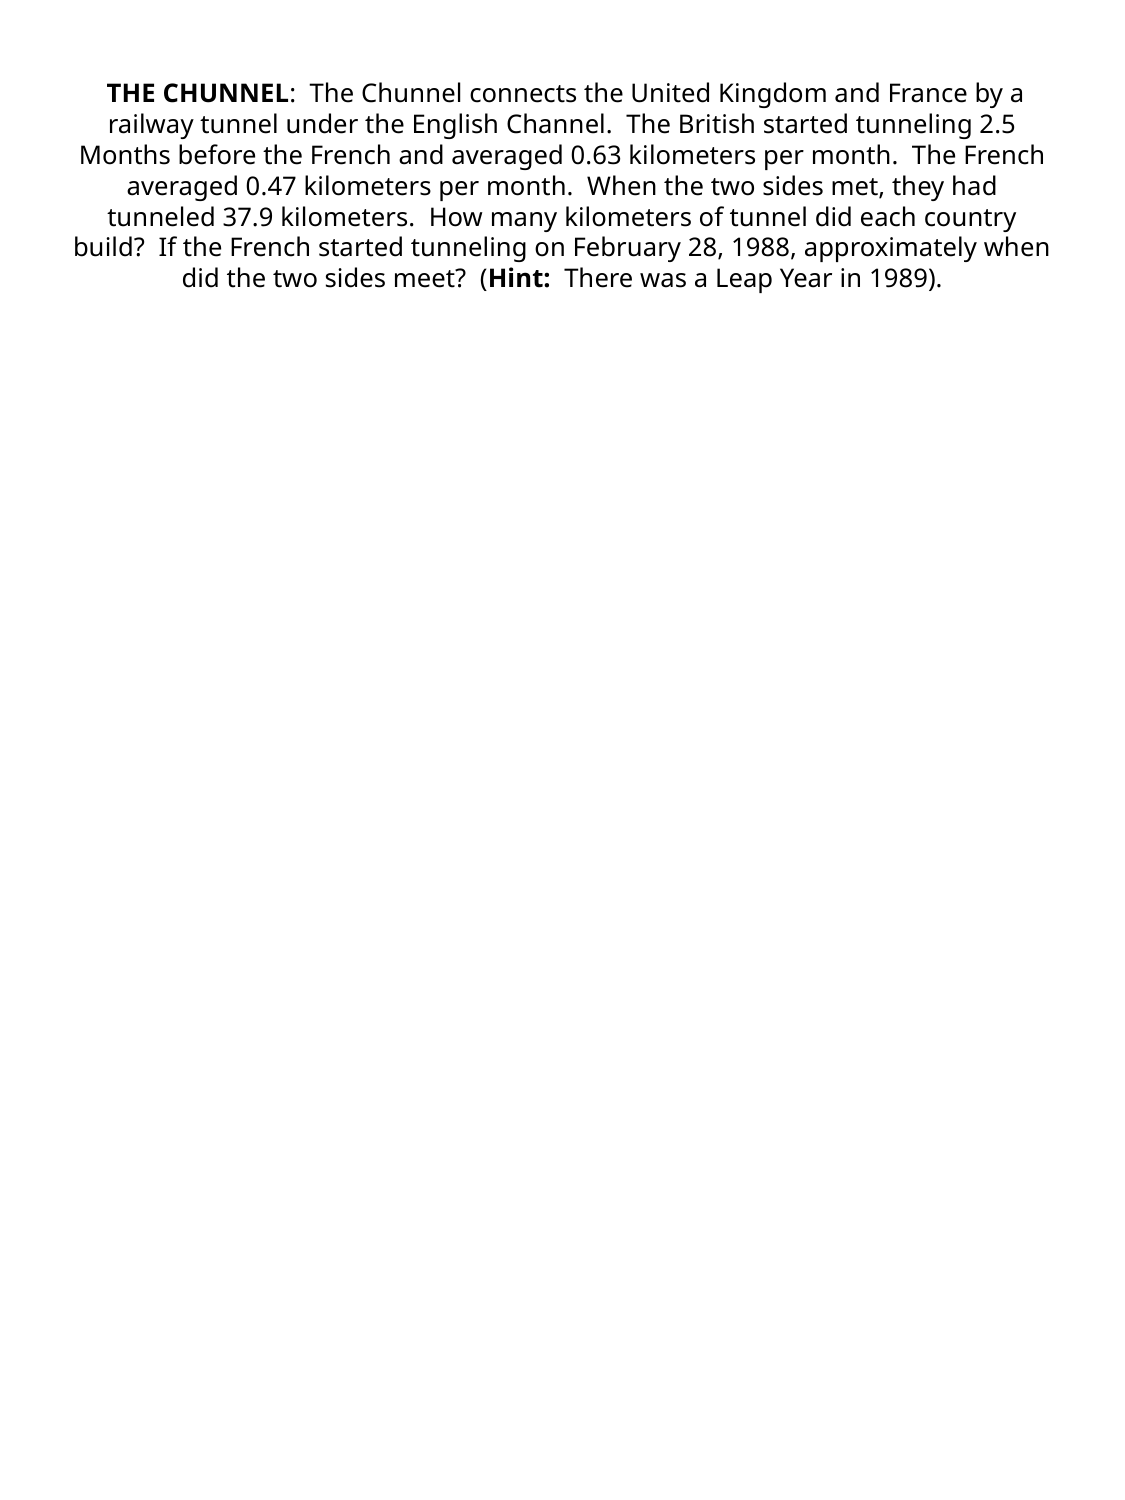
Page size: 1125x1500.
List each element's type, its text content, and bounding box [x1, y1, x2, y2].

title THE CHUNNEL: The Chunnel connects the United Kingdom and France by a railway tunnel under the English Channel. The British started tunneling 2.5 Months before the French and averaged 0.63 kilometers per month. The French averaged 0.47 kilometers per month. When the two sides met, they had tunneled 37.9 kilometers. How many kilometers of tunnel did each country build? If the French started tunneling on February 28, 1988, approximately when did the two sides meet? (Hint: There was a Leap Year in 1989). [56, 60, 1069, 310]
